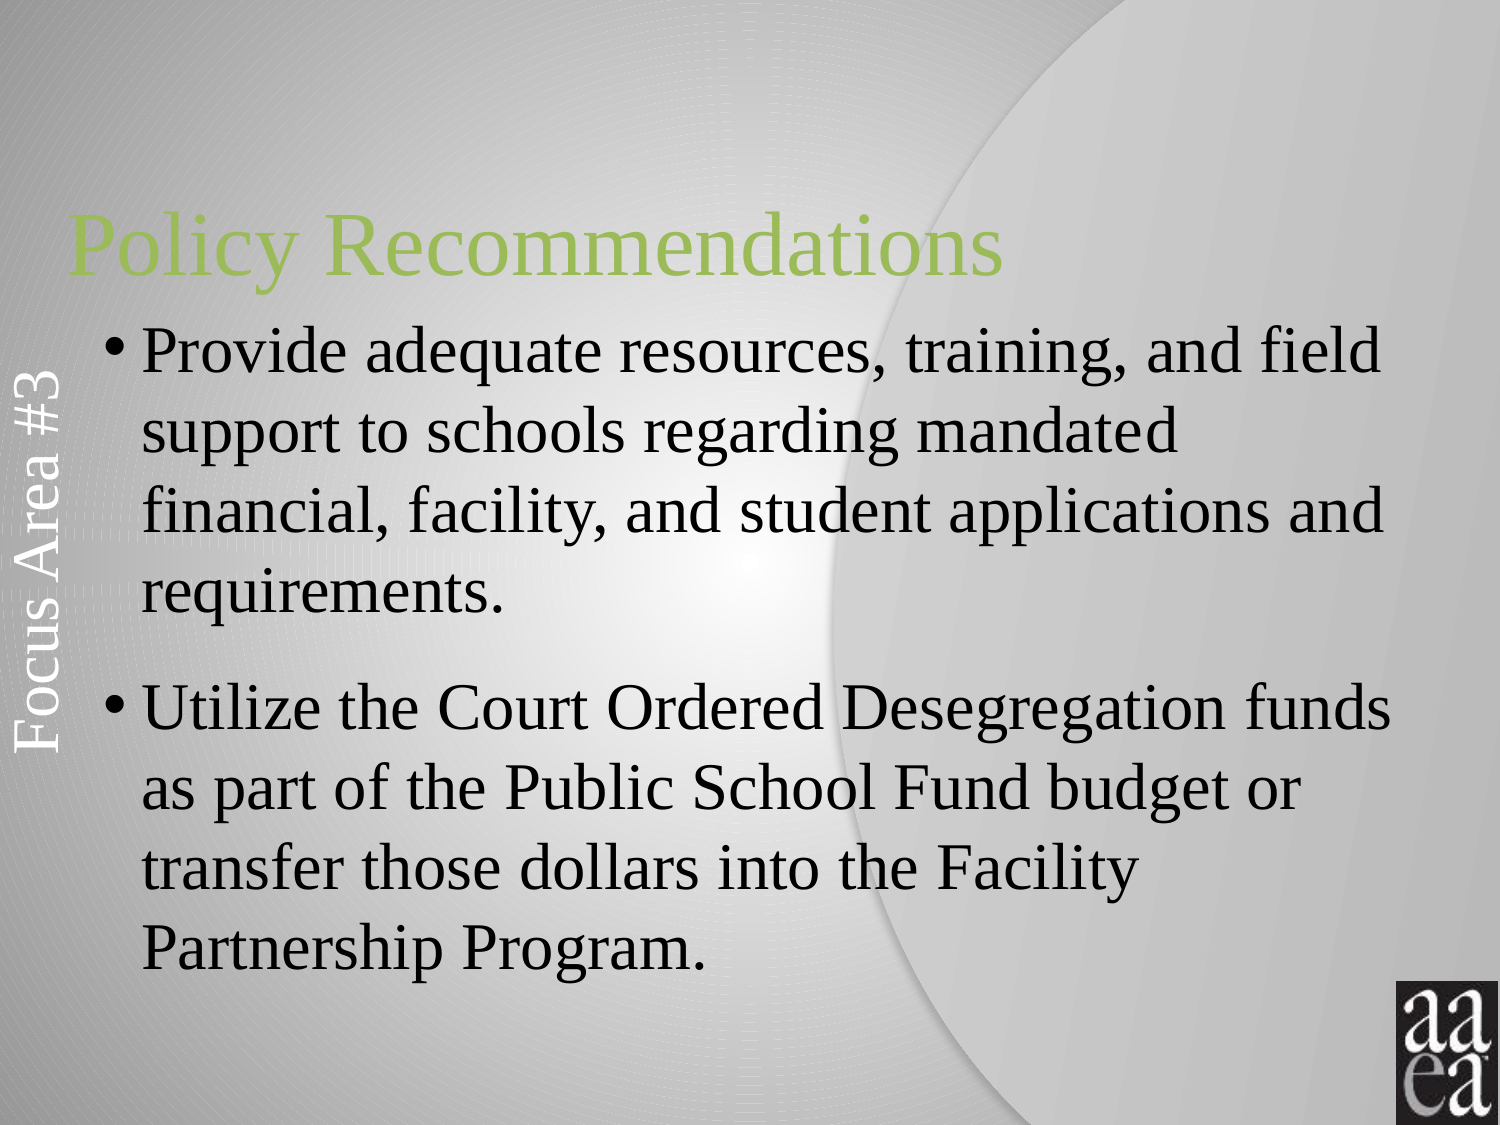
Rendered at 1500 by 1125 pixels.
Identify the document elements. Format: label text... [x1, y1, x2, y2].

picture [1396, 981, 1498, 1125]
text_box Focus Area #3 [0, 140, 77, 985]
list Provide adequate resources, training, and field support to schools regarding mandated financial, facility, and student applications and requirements. Utilize the Court Ordered Desegregation funds as part of the Public School Fund budget or transfer those dollars into the Facility Partnership Program. [77, 290, 1449, 961]
title Policy Recommendations [77, 168, 1449, 263]
